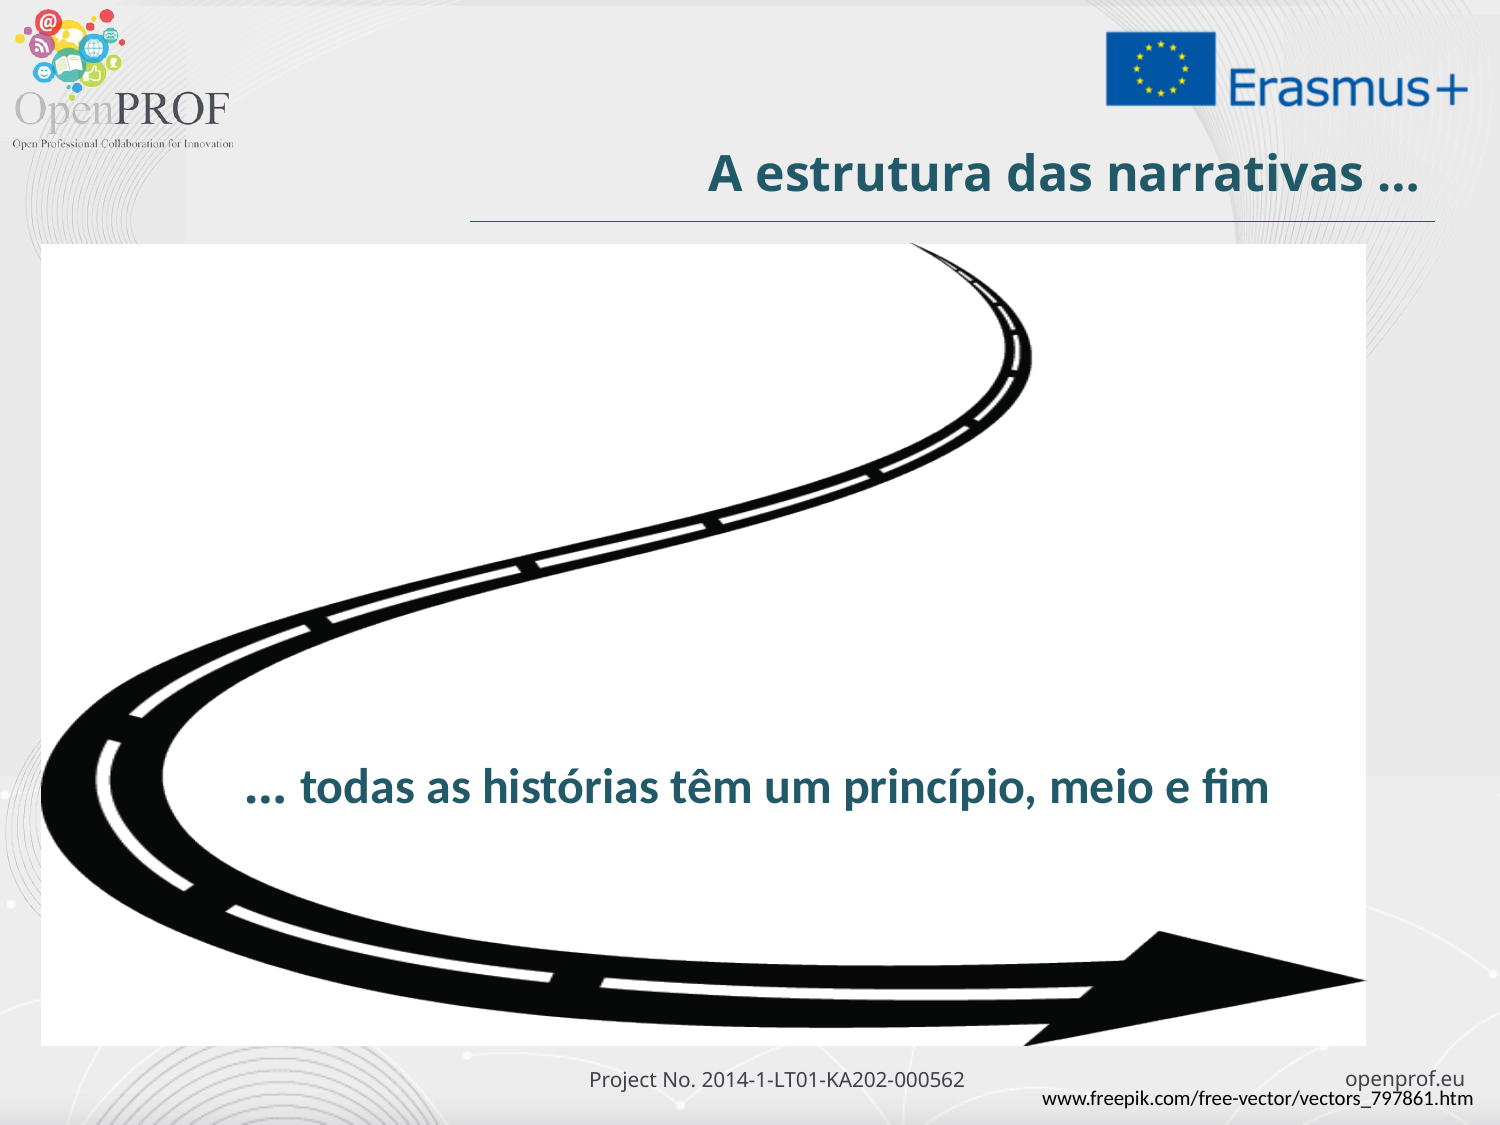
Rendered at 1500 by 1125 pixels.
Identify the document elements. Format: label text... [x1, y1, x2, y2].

text_box A estrutura das narrativas … [693, 133, 1436, 209]
text_box www.freepik.com/free-vector/vectors_797861.htm [1027, 1077, 1489, 1117]
picture [0, 0, 1500, 1125]
